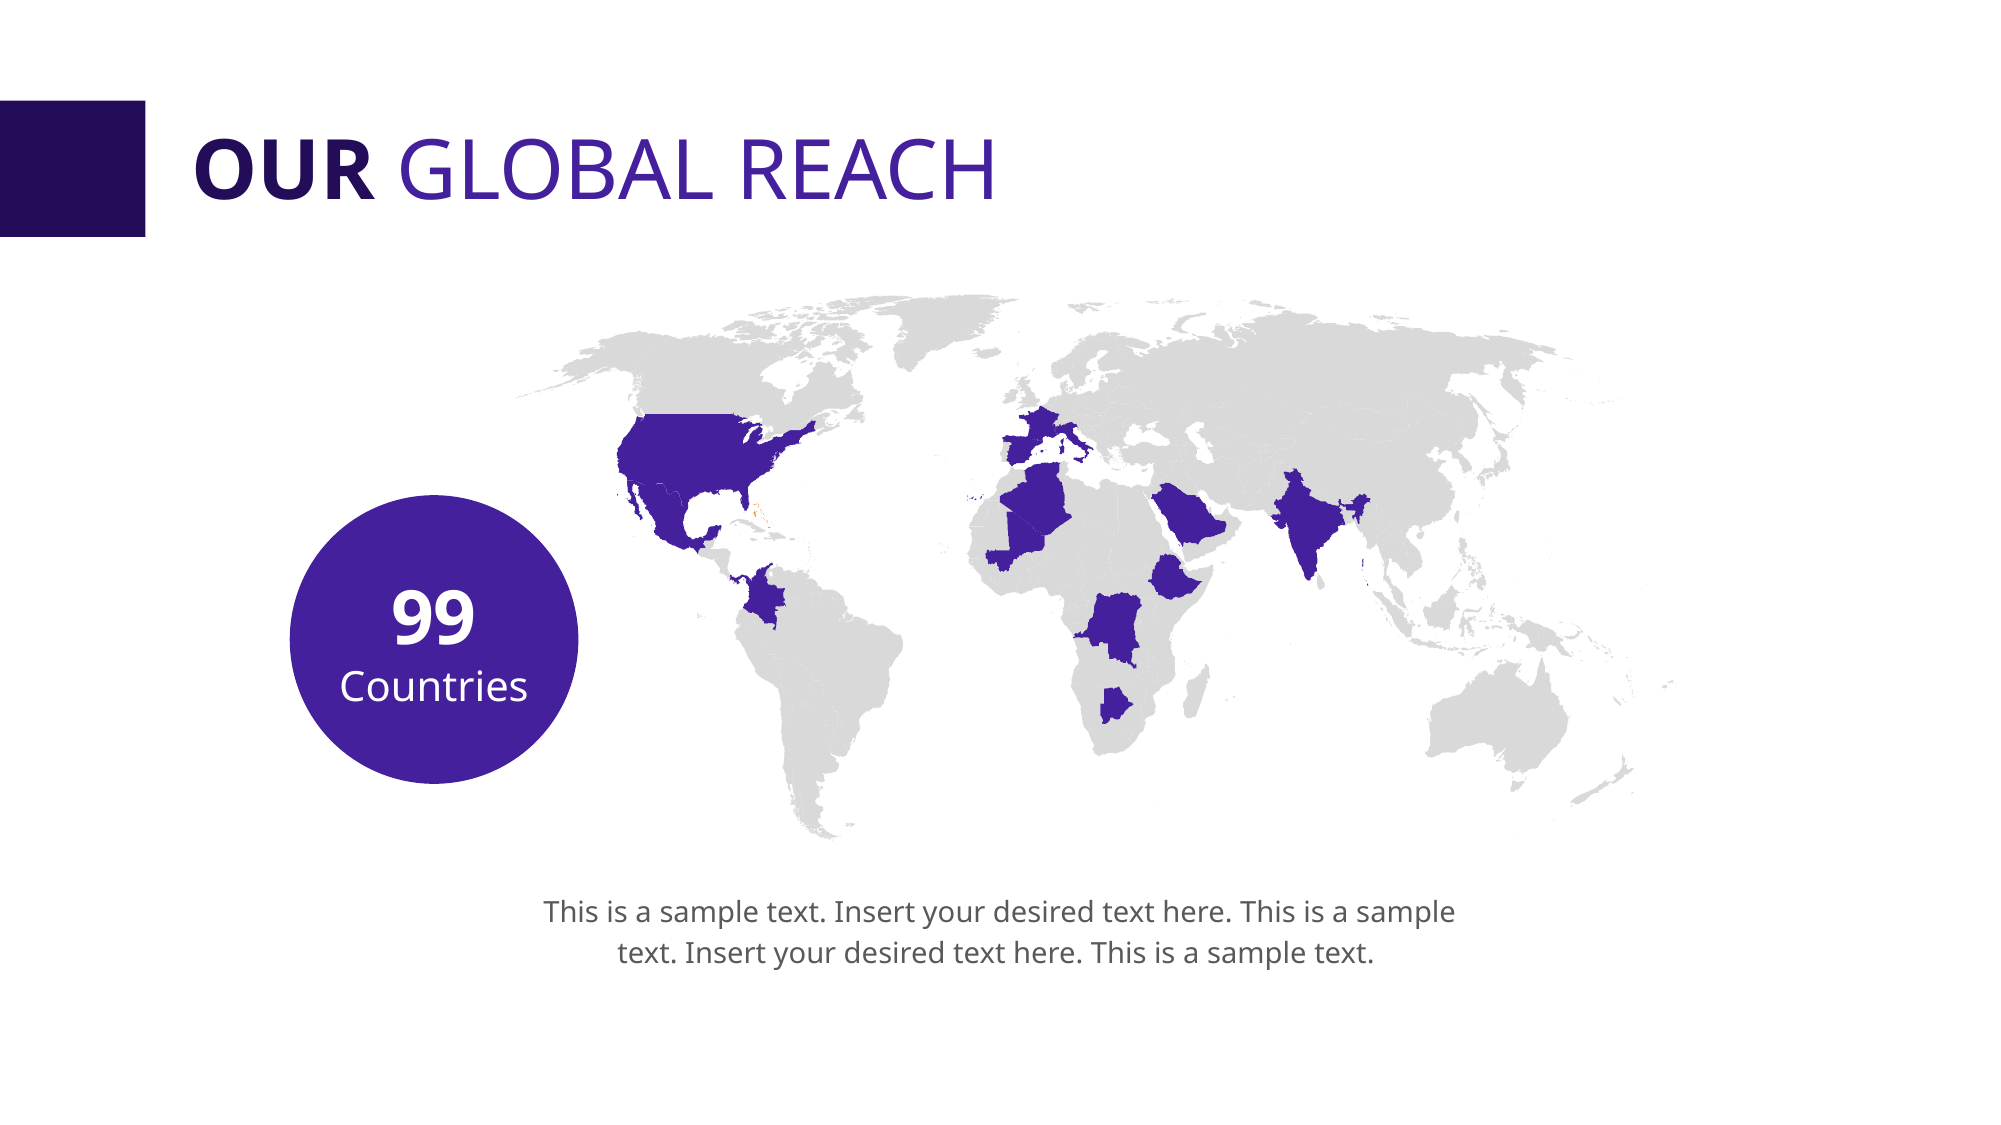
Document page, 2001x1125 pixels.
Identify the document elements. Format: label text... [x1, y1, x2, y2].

title OUR GLOBAL REACH [175, 100, 1863, 238]
text_box 99 Countries [288, 494, 514, 785]
text_box This is a sample text. Insert your desired text here. This is a sample text. Insert your desired text here. This is a sample text. [529, 878, 1471, 978]
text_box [514, 294, 1711, 841]
